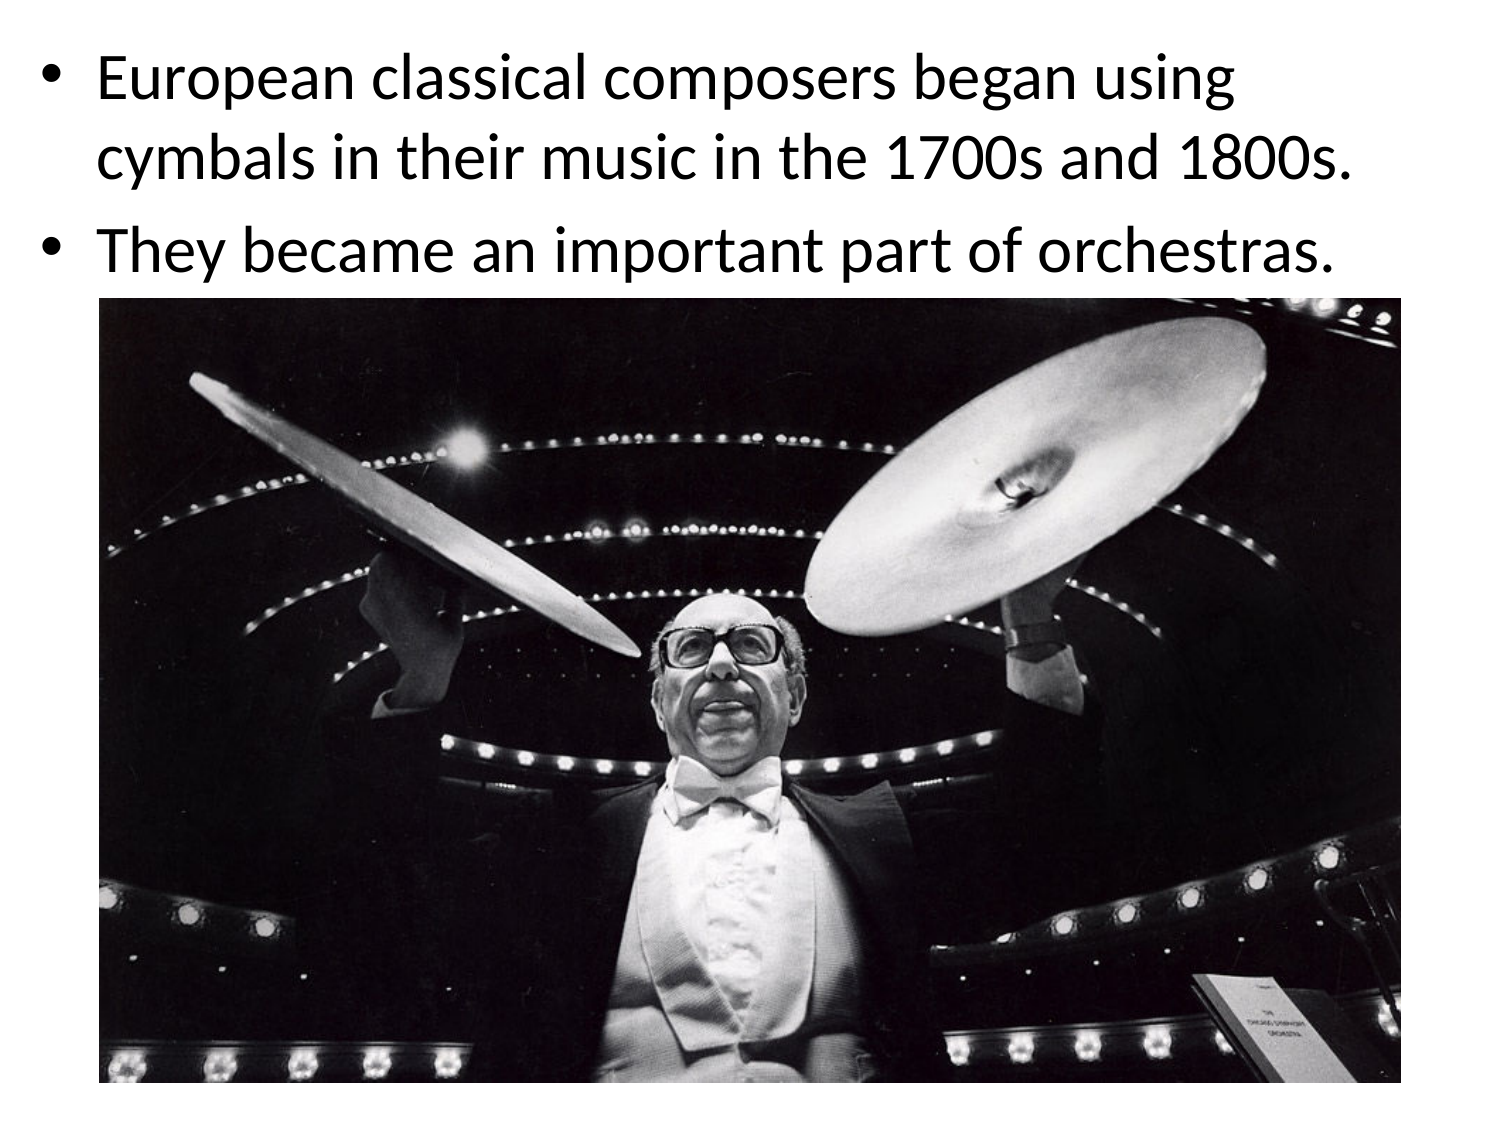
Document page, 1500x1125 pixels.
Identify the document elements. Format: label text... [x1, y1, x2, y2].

picture [99, 297, 1401, 1083]
list European classical composers began using cymbals in their music in the 1700s and 1800s. They became an important part of orchestras. [24, 24, 1463, 1088]
